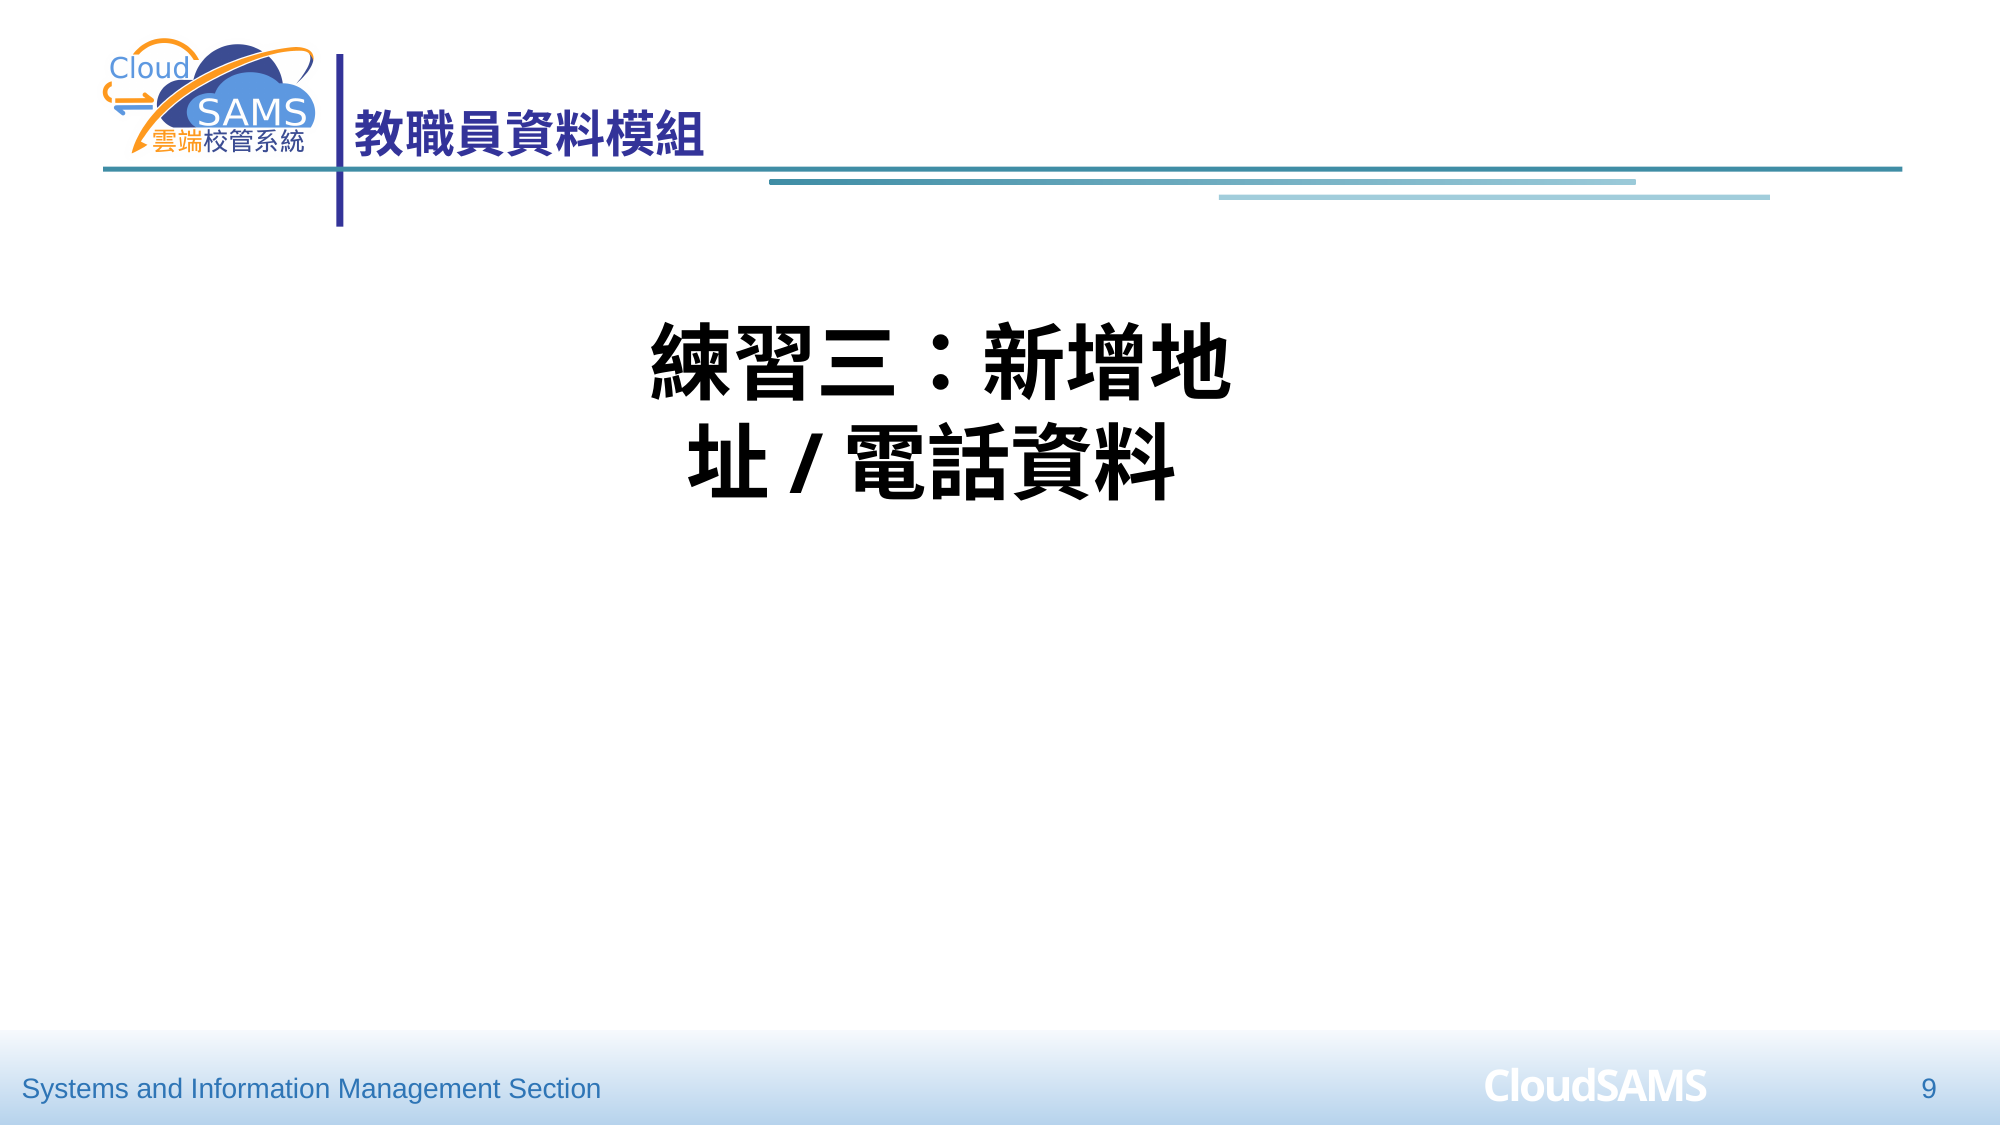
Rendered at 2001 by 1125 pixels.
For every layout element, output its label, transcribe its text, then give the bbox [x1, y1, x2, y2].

title 教職員資料模組 [340, 44, 1907, 170]
text_box 練習三：新增地址/電話資料 [539, 302, 1343, 518]
slide_number 9 [1755, 1063, 1952, 1125]
picture [87, 7, 349, 175]
